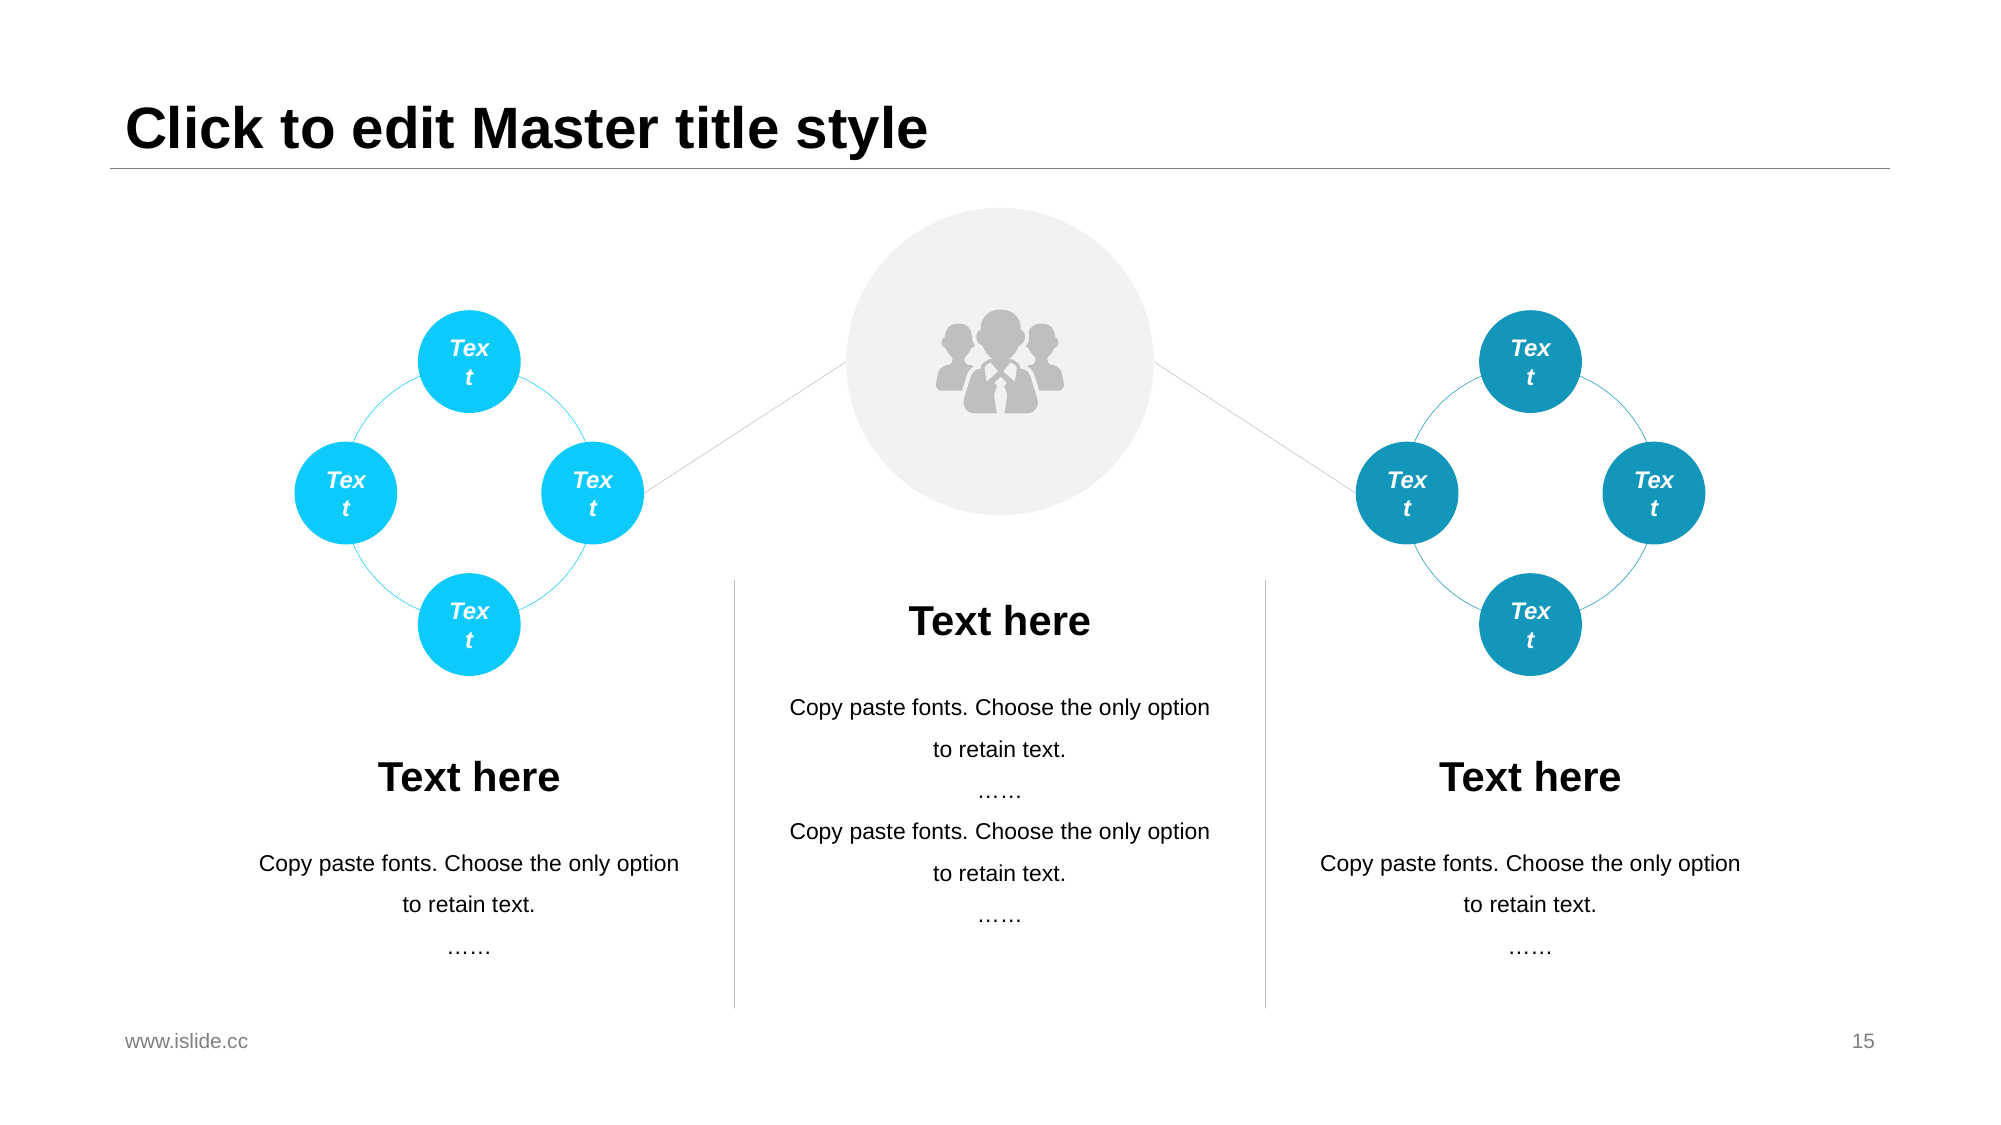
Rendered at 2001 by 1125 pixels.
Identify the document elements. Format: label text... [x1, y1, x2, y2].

title Click to edit Master title style [109, 0, 1890, 169]
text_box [238, 207, 1762, 1009]
slide_number 15 [1412, 1023, 1890, 1058]
footer www.islide.cc [109, 1023, 790, 1058]
